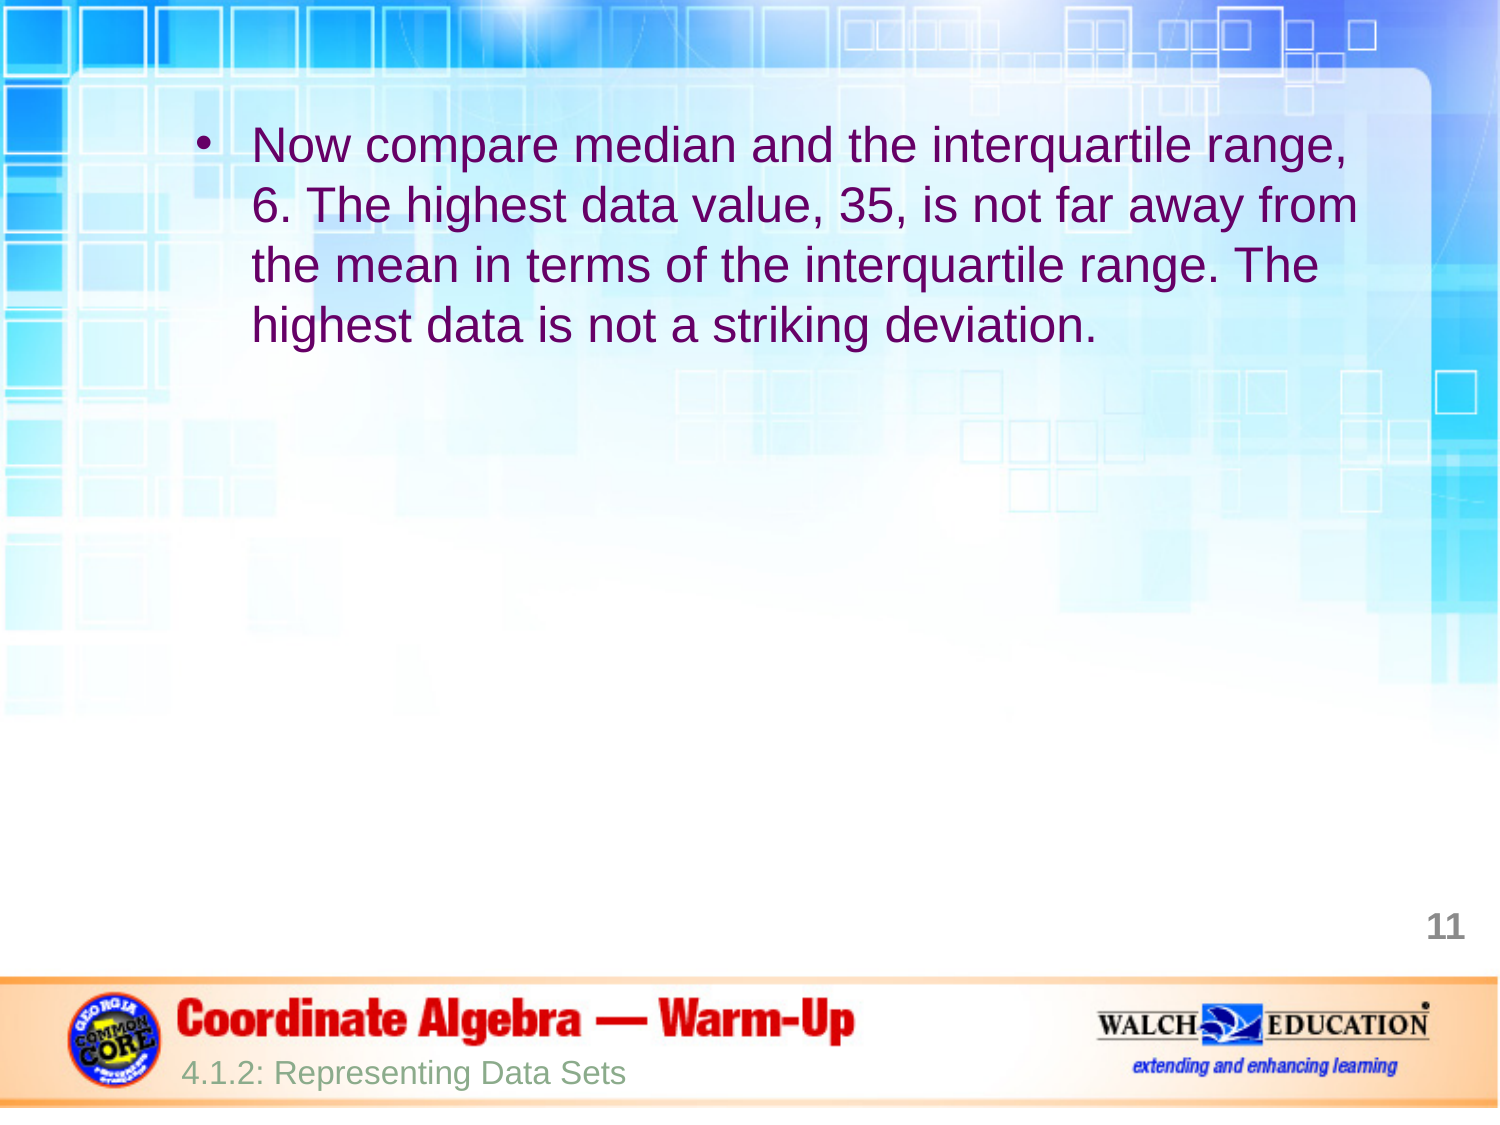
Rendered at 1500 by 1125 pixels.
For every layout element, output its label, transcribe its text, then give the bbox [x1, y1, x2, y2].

subtitle Now compare median and the interquartile range, 6. The highest data value, 35, is not far away from the mean in terms of the interquartile range. The highest data is not a striking deviation. [105, 105, 1394, 925]
slide_number 11 [1361, 901, 1481, 949]
picture [0, 0, 1500, 1108]
footer 4.1.2: Representing Data Sets [166, 1048, 1065, 1094]
